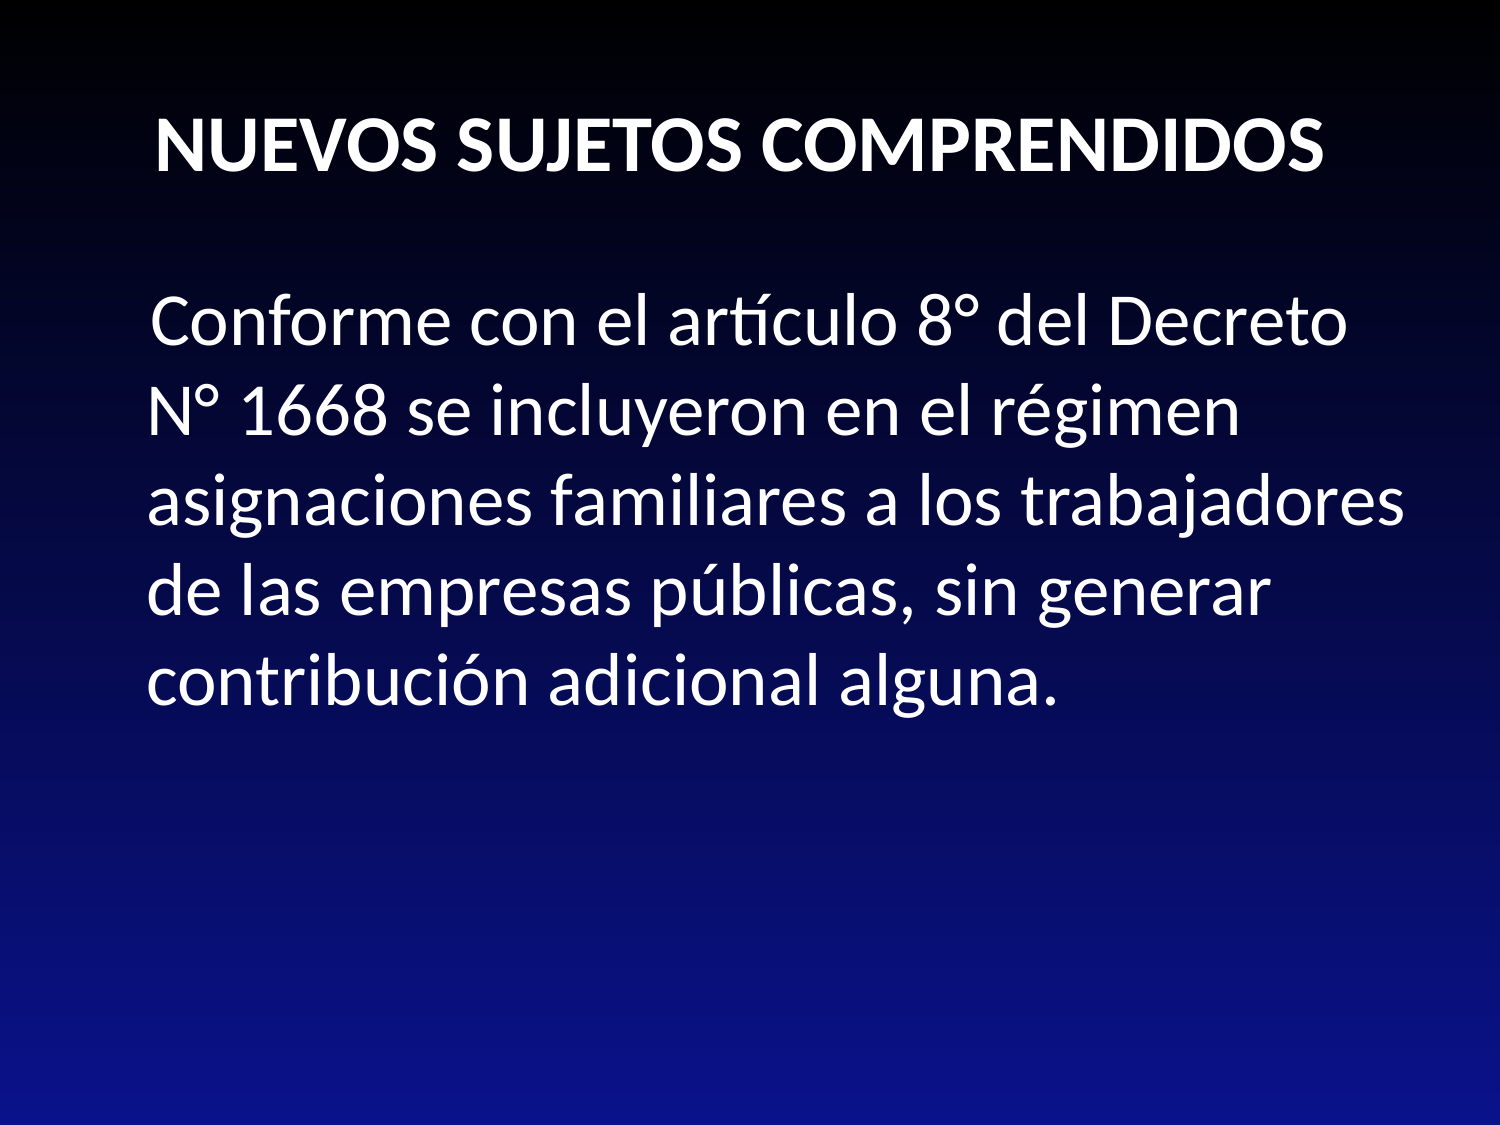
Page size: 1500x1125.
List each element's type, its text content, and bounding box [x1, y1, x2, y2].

title NUEVOS SUJETOS COMPRENDIDOS [74, 44, 1426, 233]
list Conforme con el artículo 8° del Decreto N° 1668 se incluyeron en el régimen asignaciones familiares a los trabajadores de las empresas públicas, sin generar contribución adicional alguna. [74, 262, 1426, 1071]
